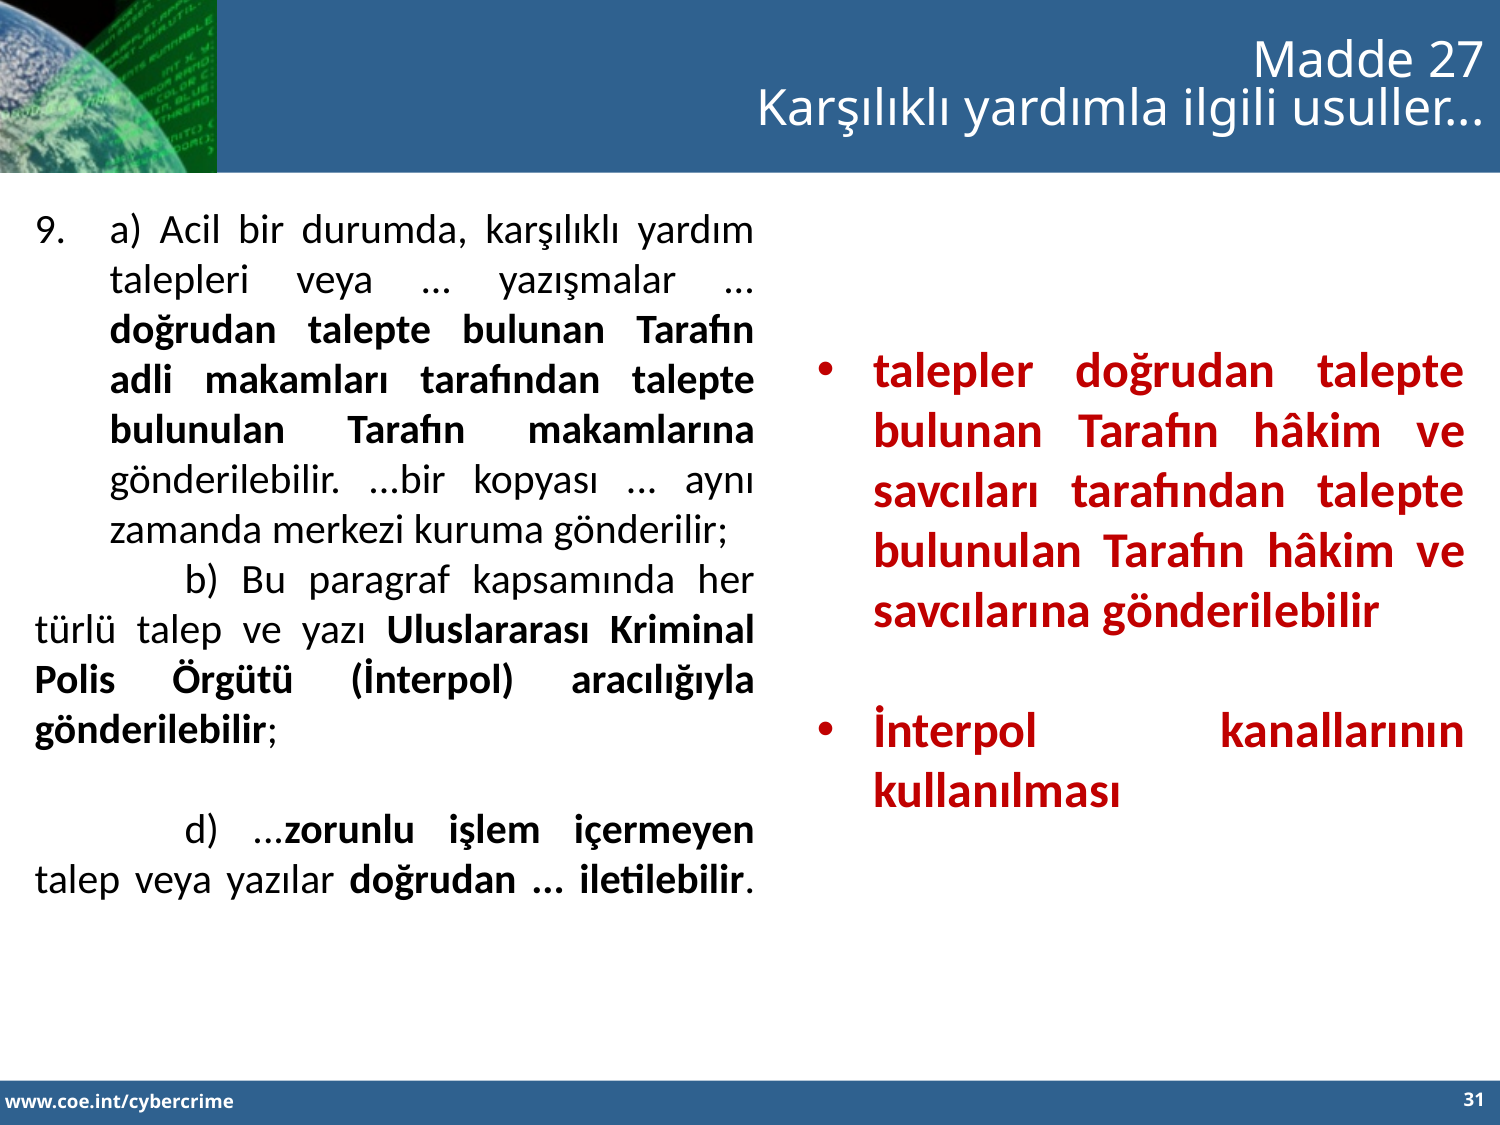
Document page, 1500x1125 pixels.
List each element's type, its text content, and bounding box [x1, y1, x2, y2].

picture [0, 1, 217, 173]
text_box Madde 27 Karşılıklı yardımla ilgili usuller... [274, 11, 1500, 164]
text_box talepler doğrudan talepte bulunan Tarafın hâkim ve savcıları tarafından talepte bulunulan Tarafın hâkim ve savcılarına gönderilebilir İnterpol kanallarının kullanılması [802, 330, 1480, 826]
text_box a) Acil bir durumda, karşılıklı yardım talepleri veya ... yazışmalar ... doğrudan talepte bulunan Tarafın adli makamları tarafından talepte bulunulan Tarafın makamlarına gönderilebilir. ...bir kopyası ... aynı zamanda merkezi kuruma gönderilir; b) Bu paragraf kapsamında her türlü talep ve yazı Uluslararası Kriminal Polis Örgütü (İnterpol) aracılığıyla gönderilebilir; d) ...zorunlu işlem içermeyen talep veya yazılar doğrudan ... iletilebilir. [19, 194, 770, 1010]
slide_number 31 [1149, 1079, 1500, 1125]
